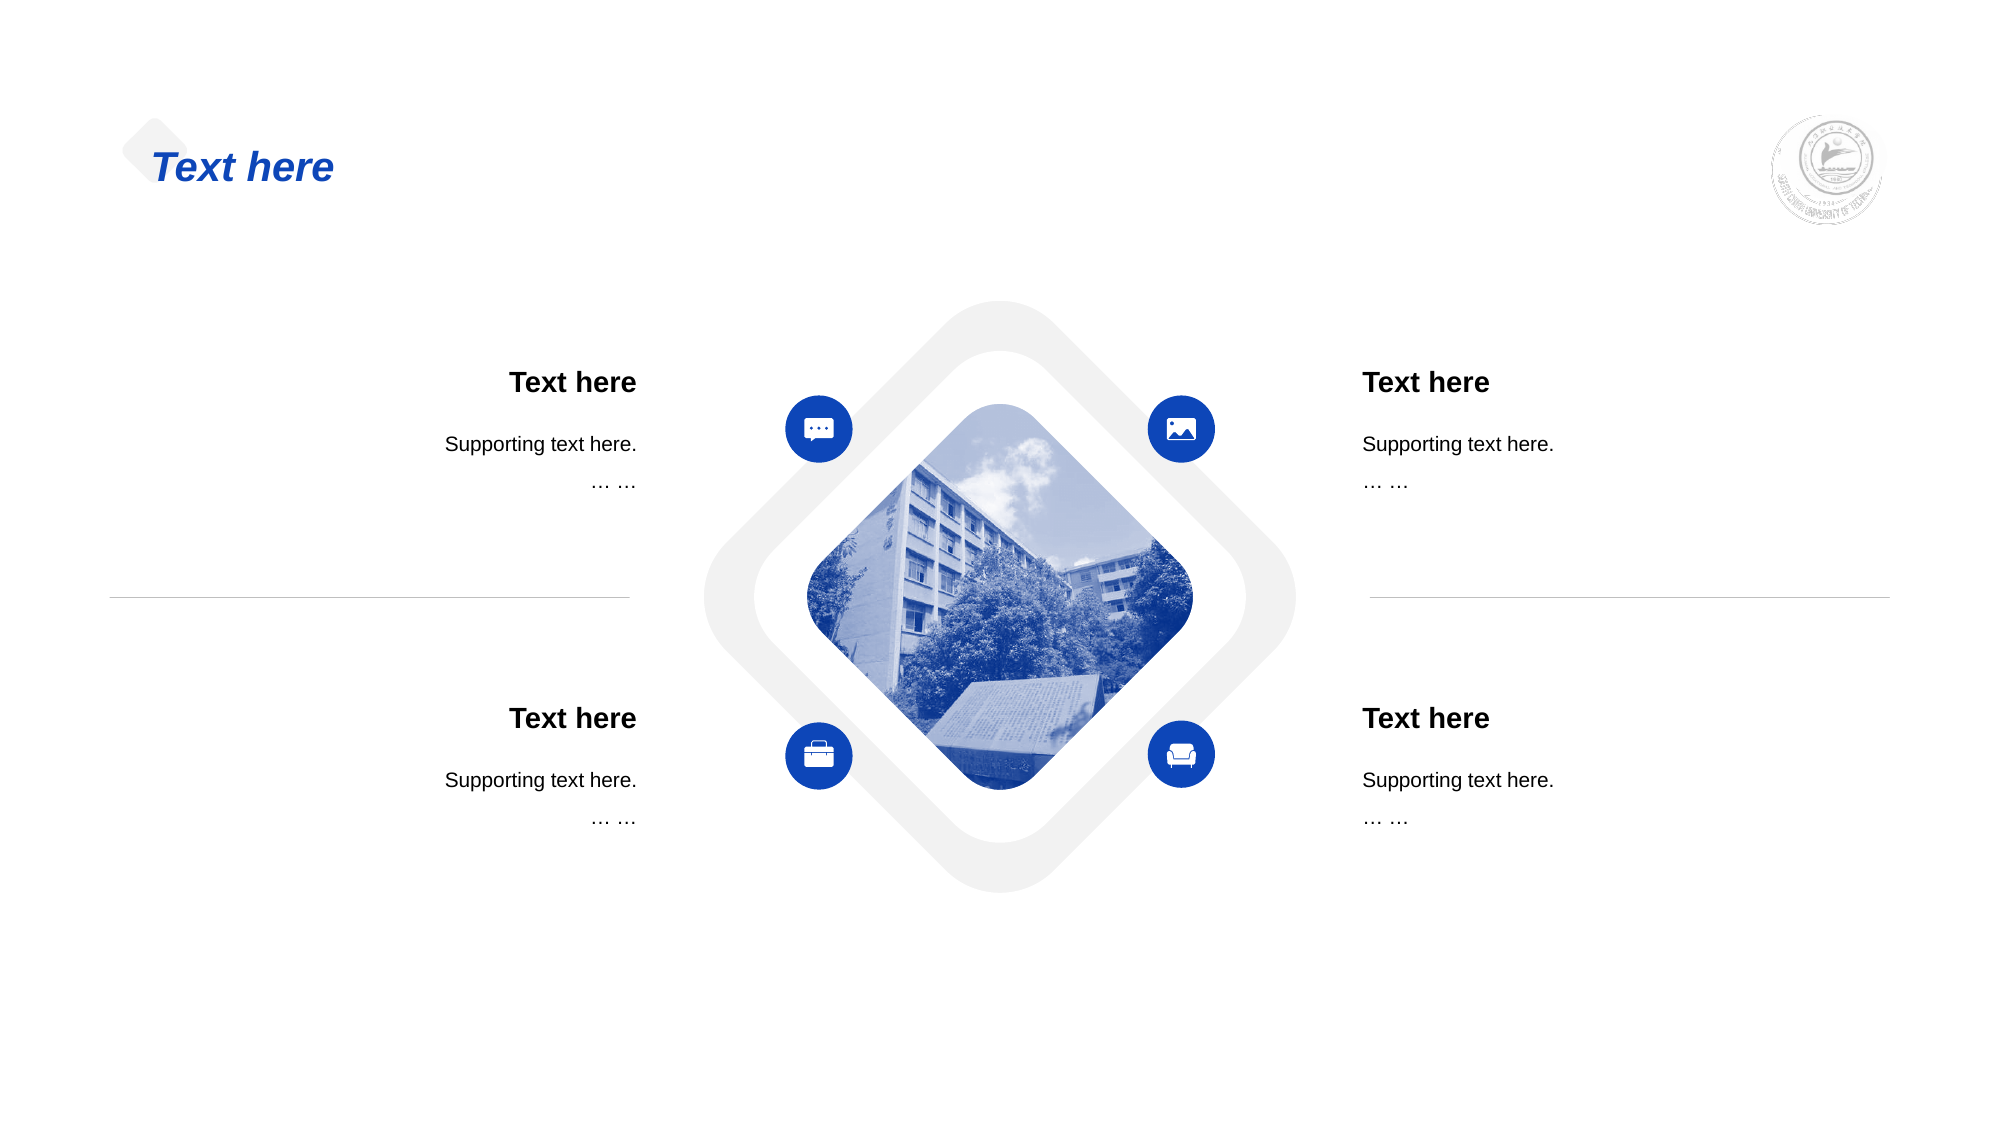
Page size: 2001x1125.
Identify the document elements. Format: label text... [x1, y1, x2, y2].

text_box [702, 299, 1297, 894]
picture [1771, 199, 1882, 225]
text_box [1147, 720, 1215, 788]
title Text here [135, 29, 1916, 199]
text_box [1147, 395, 1215, 463]
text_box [1347, 343, 1637, 515]
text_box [363, 343, 653, 515]
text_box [785, 722, 853, 790]
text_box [1347, 679, 1637, 851]
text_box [785, 395, 853, 463]
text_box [363, 679, 653, 851]
